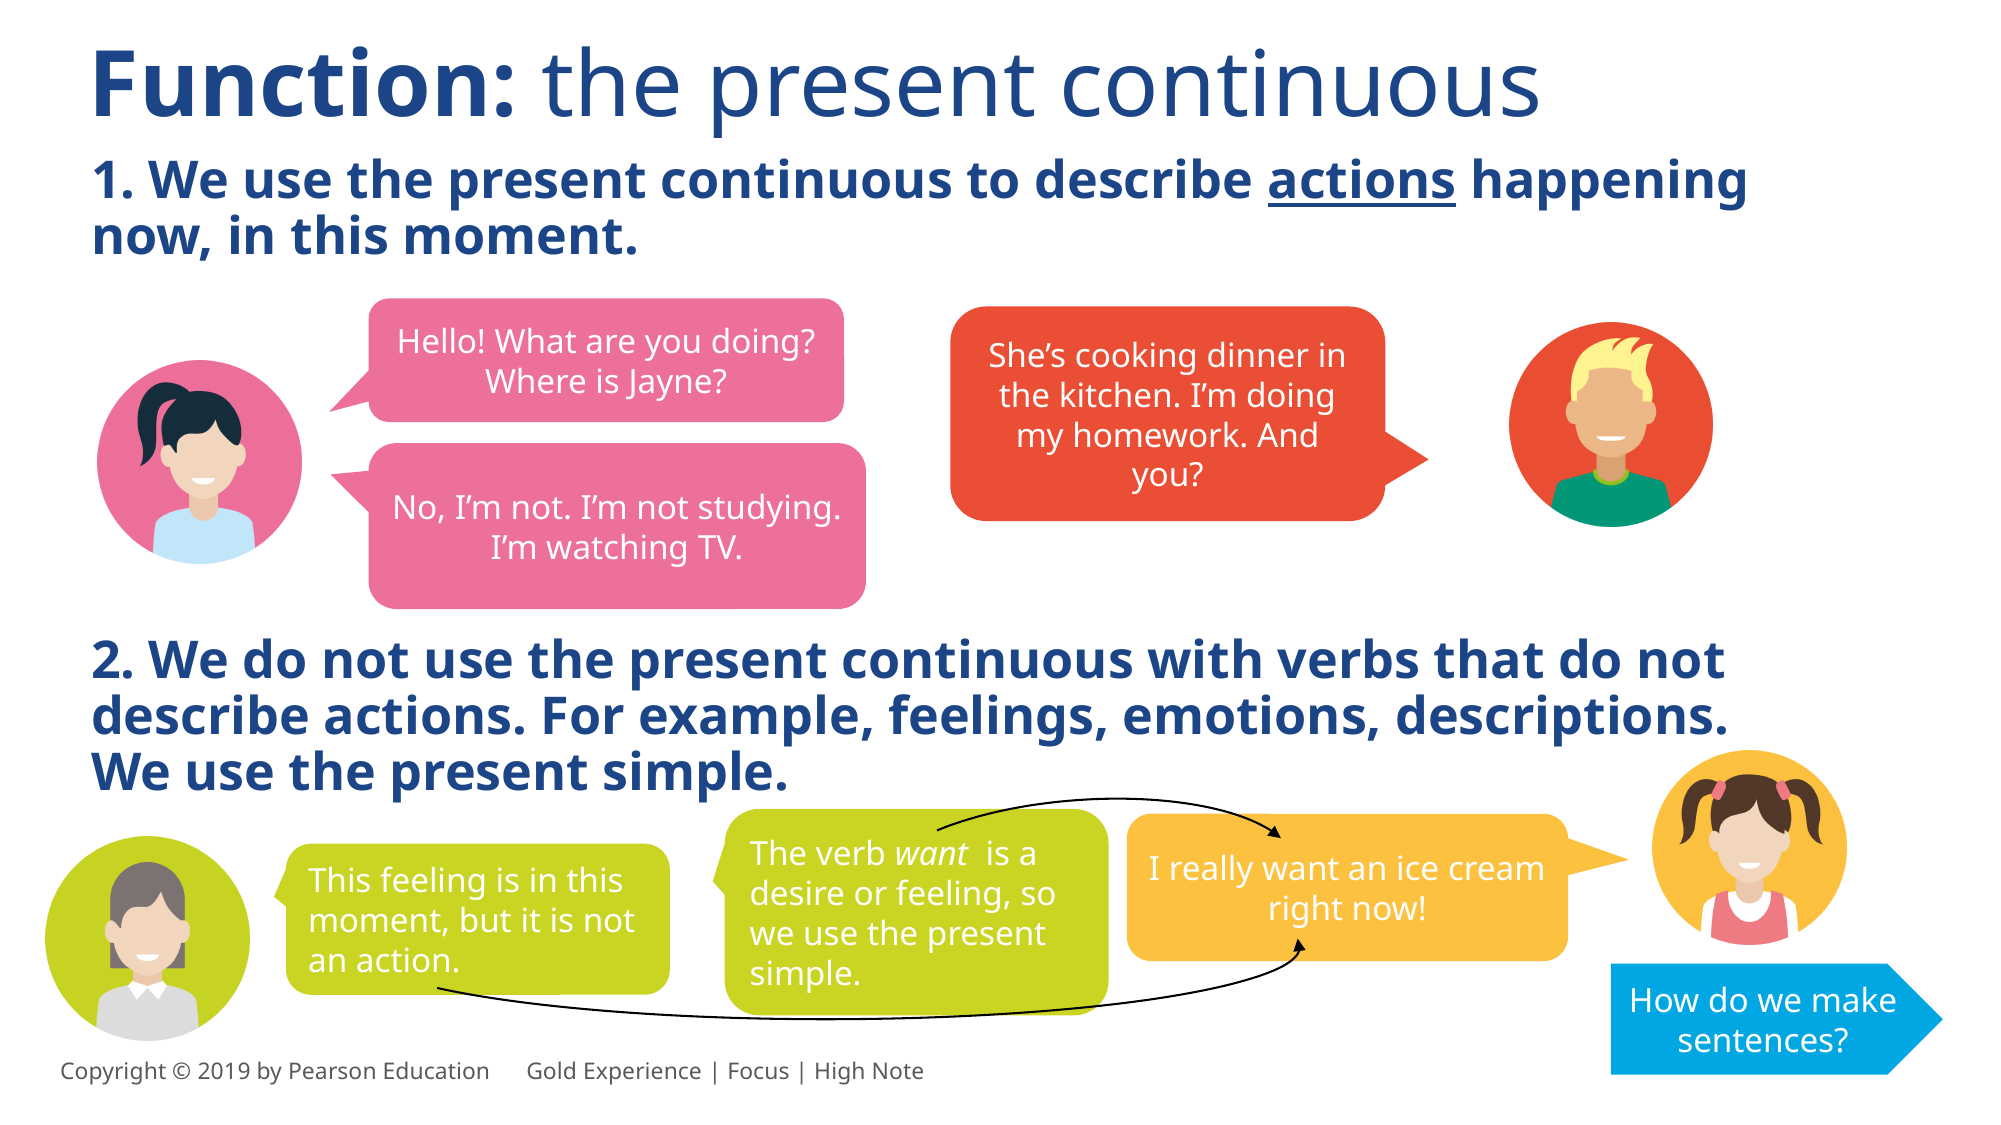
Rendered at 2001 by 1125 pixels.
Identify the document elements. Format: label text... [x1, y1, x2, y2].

text_box She’s cooking dinner in the kitchen. I’m doing my homework. And you? [948, 304, 1431, 524]
text_box Hello! What are you doing? Where is Jayne? [327, 296, 847, 425]
text_box 2. We do not use the present continuous with verbs that do not describe actions. For example, feelings, emotions, descriptions. We use the present simple. [76, 626, 1798, 693]
picture [44, 836, 250, 1041]
text_box The verb want is a desire or feeling, so we use the present simple. [961, 1007, 1100, 1018]
text_box This feeling is in this moment, but it is not an action. [272, 841, 672, 997]
text_box [437, 938, 1306, 1020]
text_box I really want an ice cream right now! [1124, 811, 1632, 964]
text_box [936, 797, 1281, 879]
picture [97, 359, 302, 564]
text_box No, I’m not. I’m not studying. I’m watching TV. [328, 441, 869, 612]
text_box How do we make sentences? [1608, 961, 1946, 1077]
footer Copyright © 2019 by Pearson Education Gold Experience | Focus | High Note [45, 1040, 1084, 1101]
picture [1652, 750, 1848, 946]
text_box The verb want is a desire or feeling, so we use the present simple. [710, 806, 1111, 957]
text_box 1. We use the present continuous to describe actions happening now, in this moment. [76, 146, 1798, 214]
title Function: the present continuous [73, 29, 1827, 245]
picture [1509, 322, 1713, 527]
